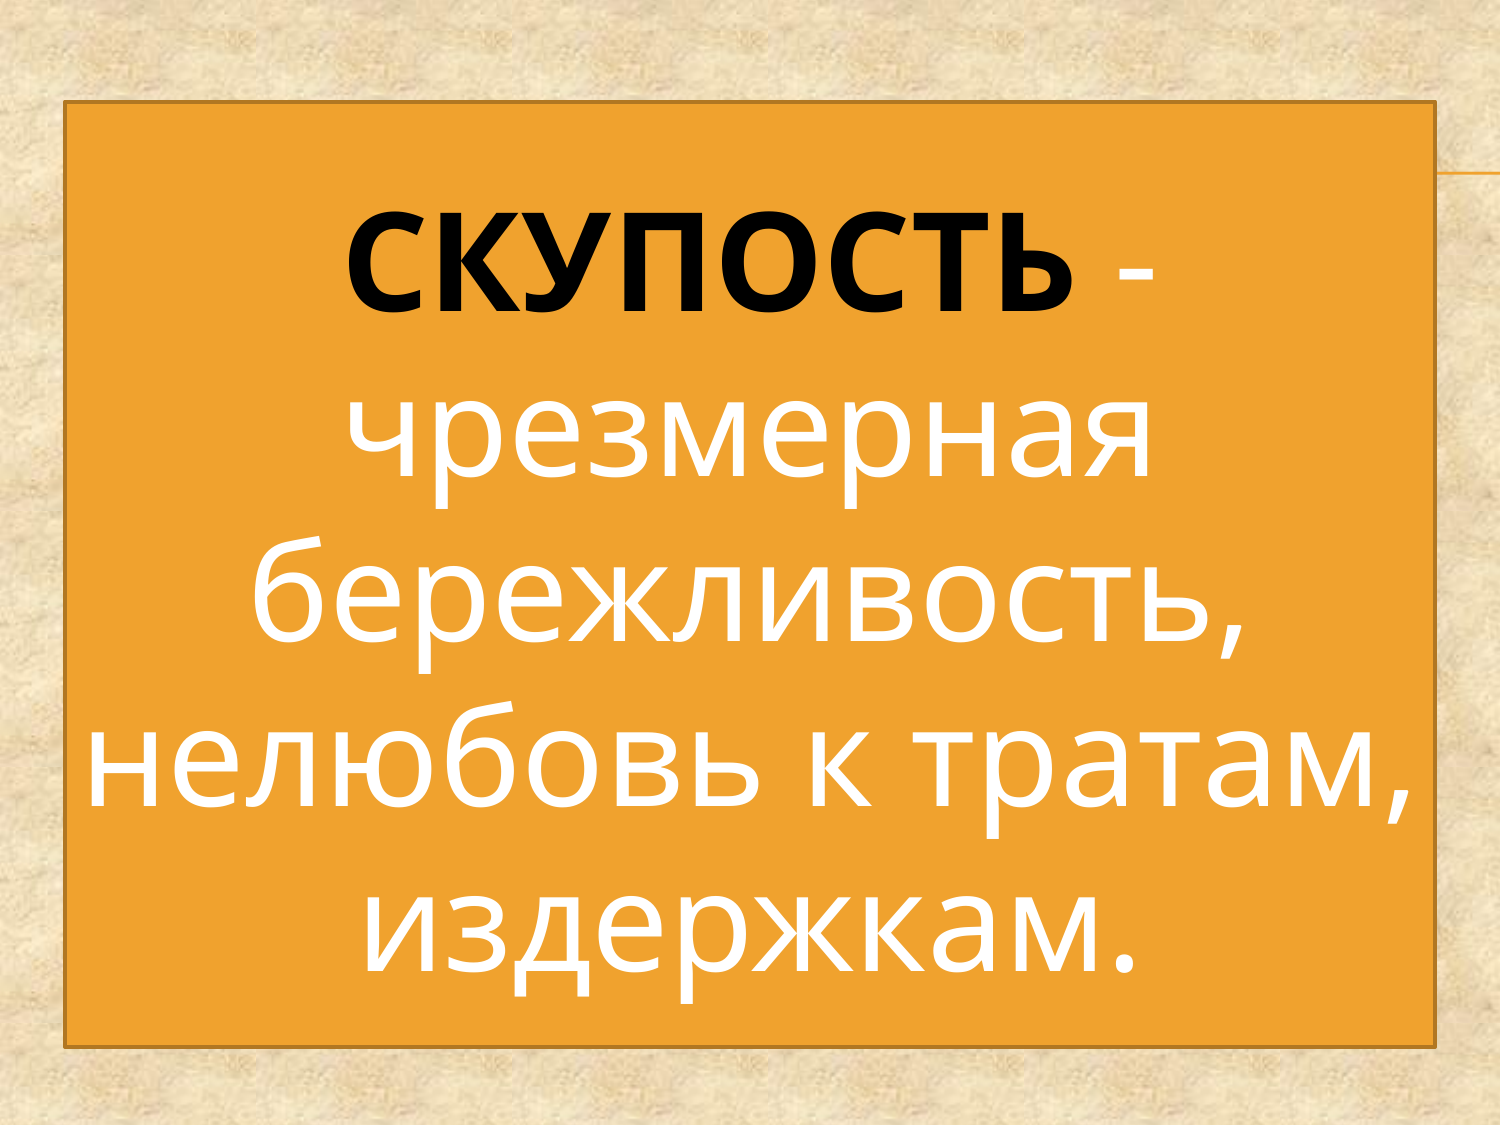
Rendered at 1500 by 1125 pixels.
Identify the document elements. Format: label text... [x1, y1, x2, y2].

text_box СКУПОСТЬ - чрезмерная бережливость, нелюбовь к тратам, издержкам. [63, 100, 1437, 1049]
picture [0, 0, 1500, 1125]
